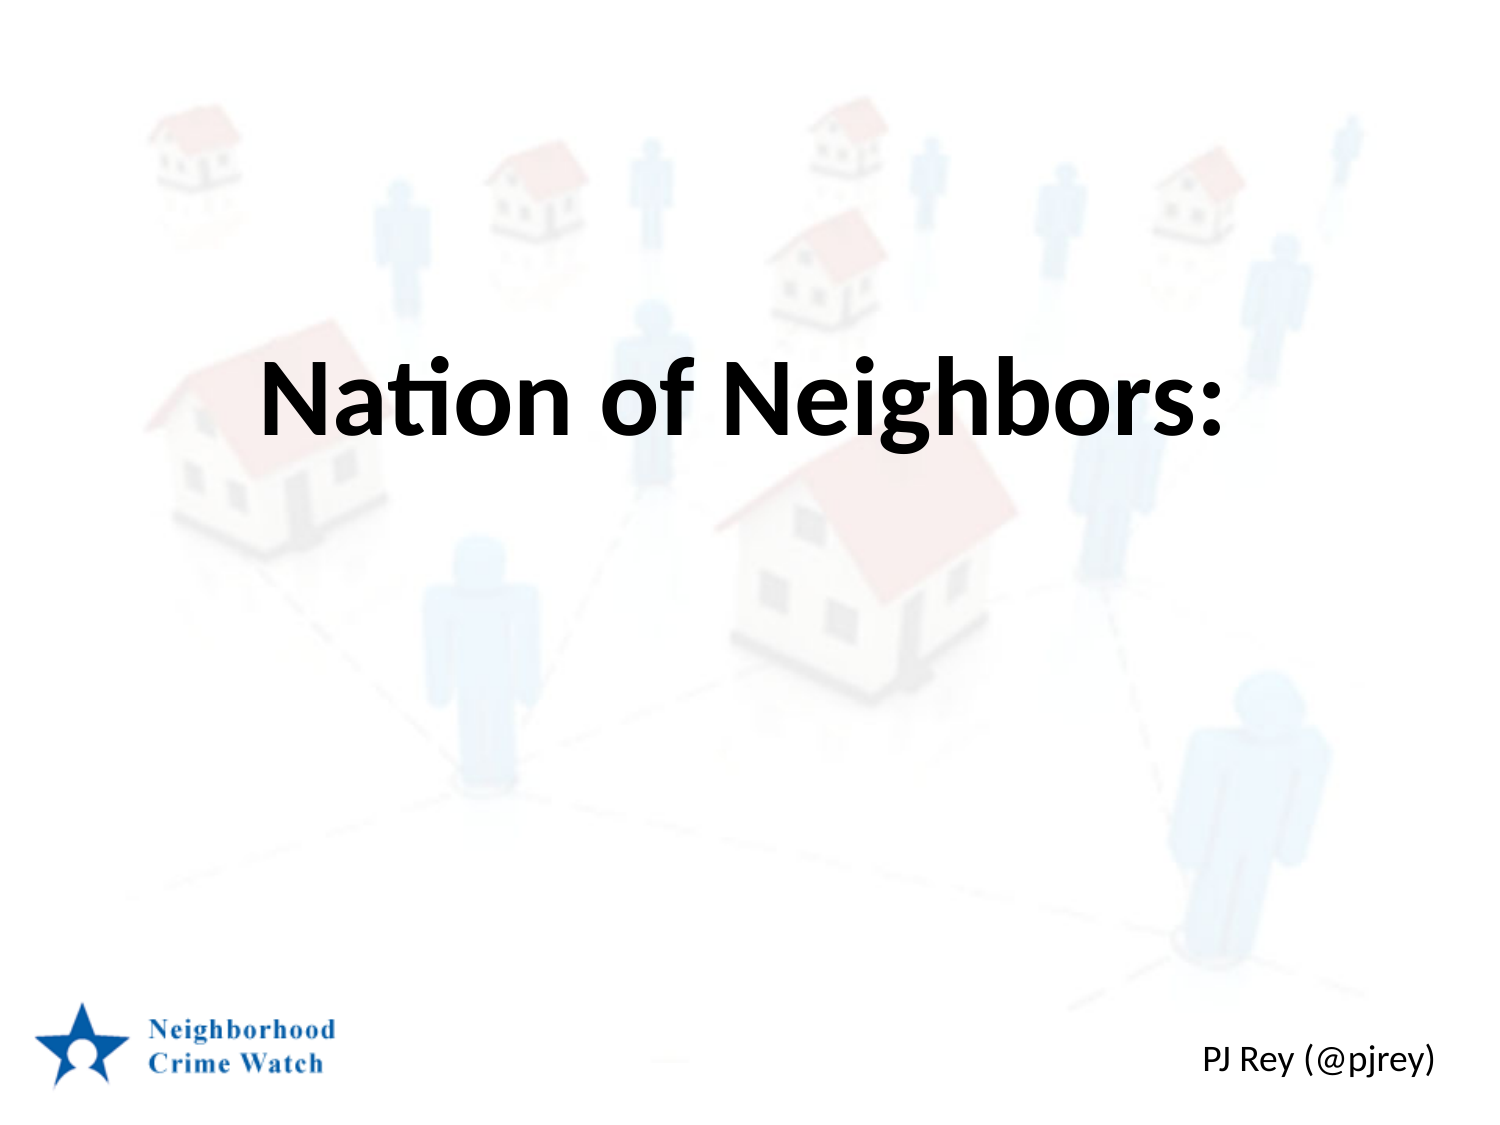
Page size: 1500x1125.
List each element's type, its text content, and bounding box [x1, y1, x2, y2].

picture [34, 49, 1401, 1094]
text_box PJ Rey (@pjrey) [1187, 1026, 1463, 1087]
